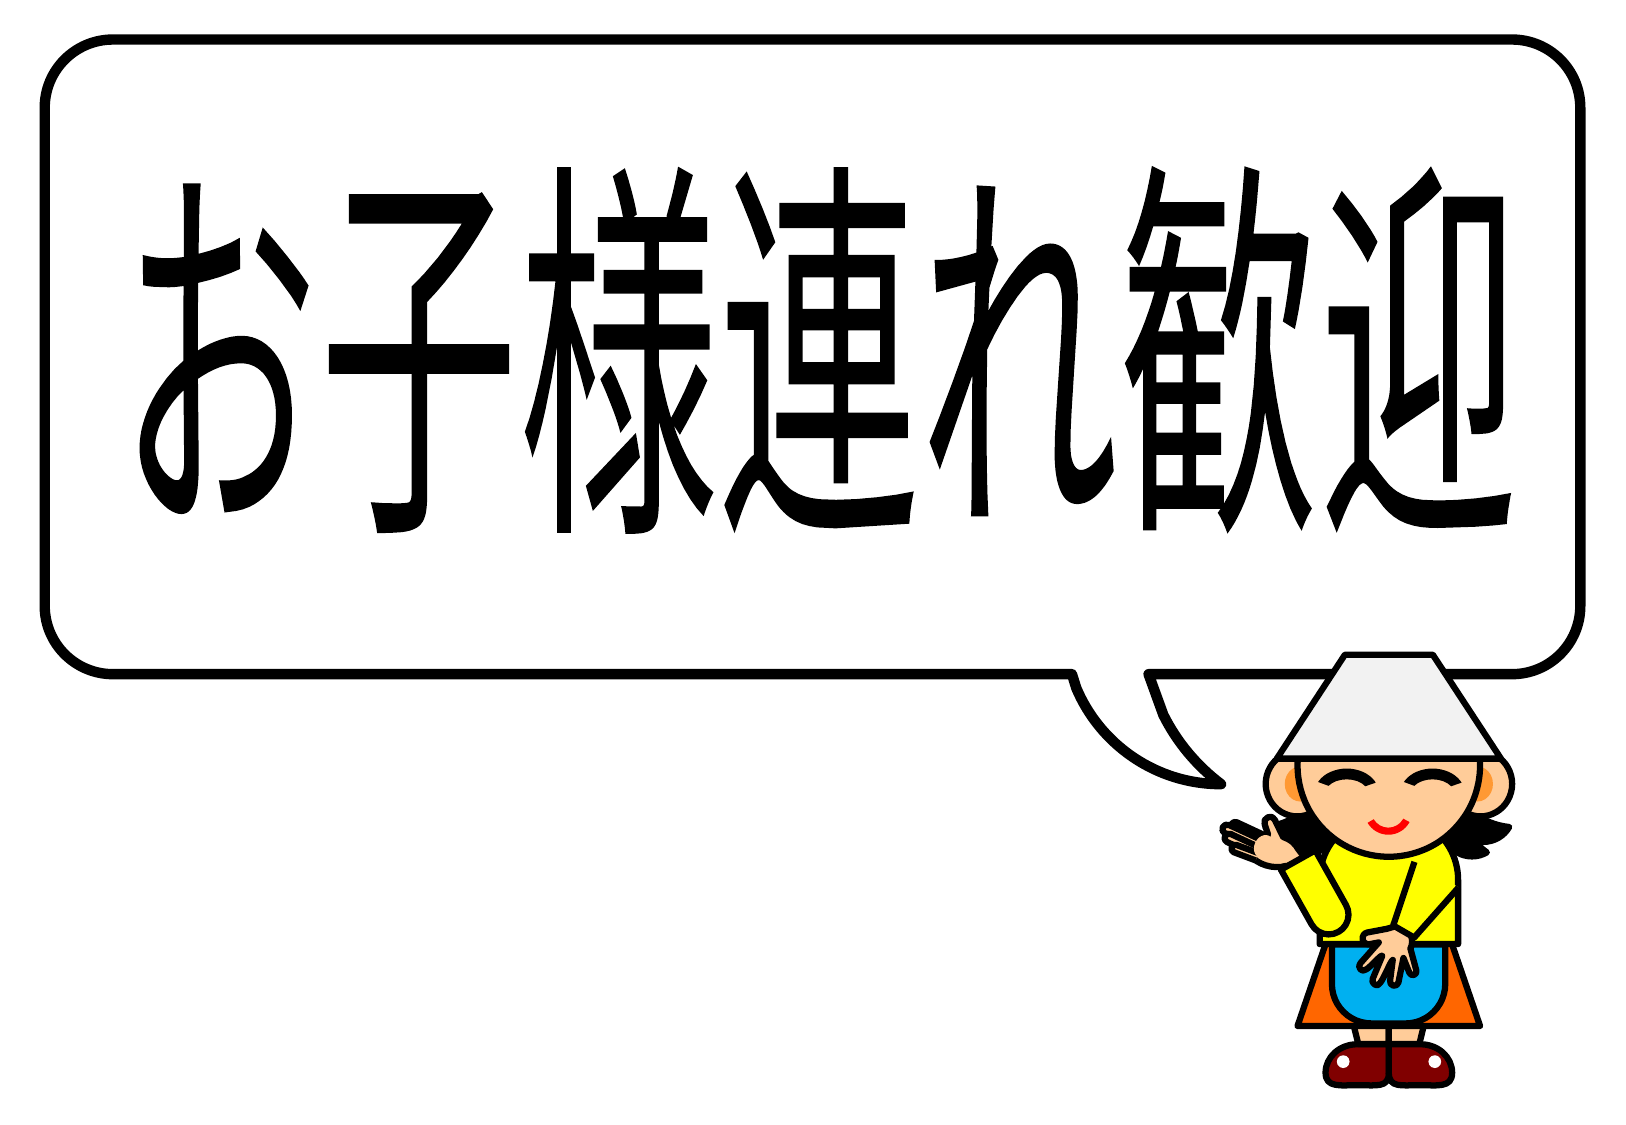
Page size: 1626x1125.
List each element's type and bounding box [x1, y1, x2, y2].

text_box [1239, 654, 1513, 1086]
text_box [42, 37, 1583, 787]
